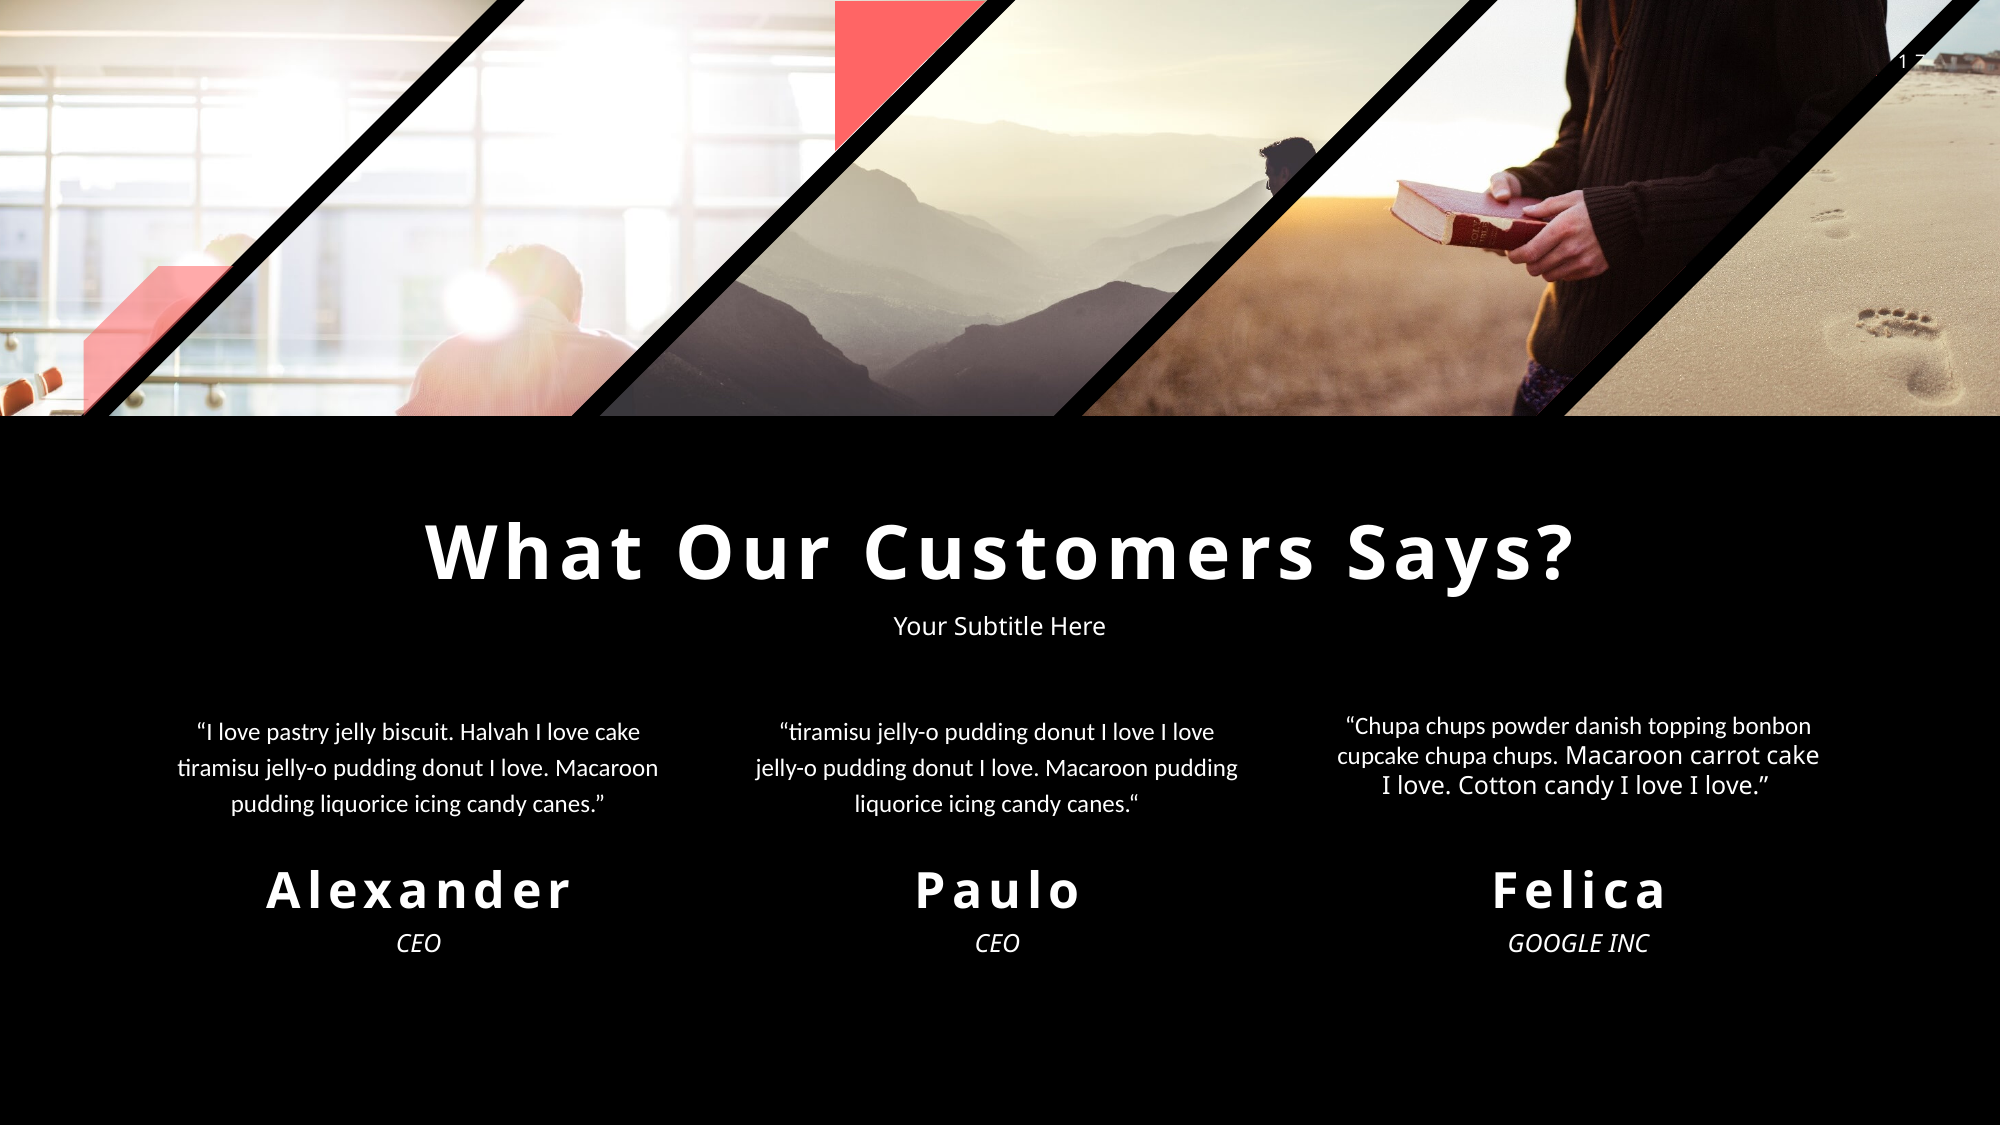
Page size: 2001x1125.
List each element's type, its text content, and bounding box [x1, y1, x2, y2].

picture [0, 0, 2000, 417]
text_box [203, 851, 634, 966]
text_box Your Subtitle Here [878, 603, 1122, 648]
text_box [1421, 851, 1736, 966]
text_box “I love pastry jelly biscuit. Halvah I love cake tiramisu jelly-o pudding donut I love. Macaroon pudding liquorice icing candy canes.” [158, 702, 679, 825]
text_box “tiramisu jelly-o pudding donut I love I love jelly-o pudding donut I love. Macaroon pudding liquorice icing candy canes.“ [737, 702, 1258, 825]
text_box “Chupa chups powder danish topping bonbon cupcake chupa chups. Macaroon carrot cake I love. Cotton candy I love I love.” [1316, 702, 1842, 807]
text_box What Our Customers Says? [0, 496, 2000, 602]
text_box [840, 851, 1155, 966]
